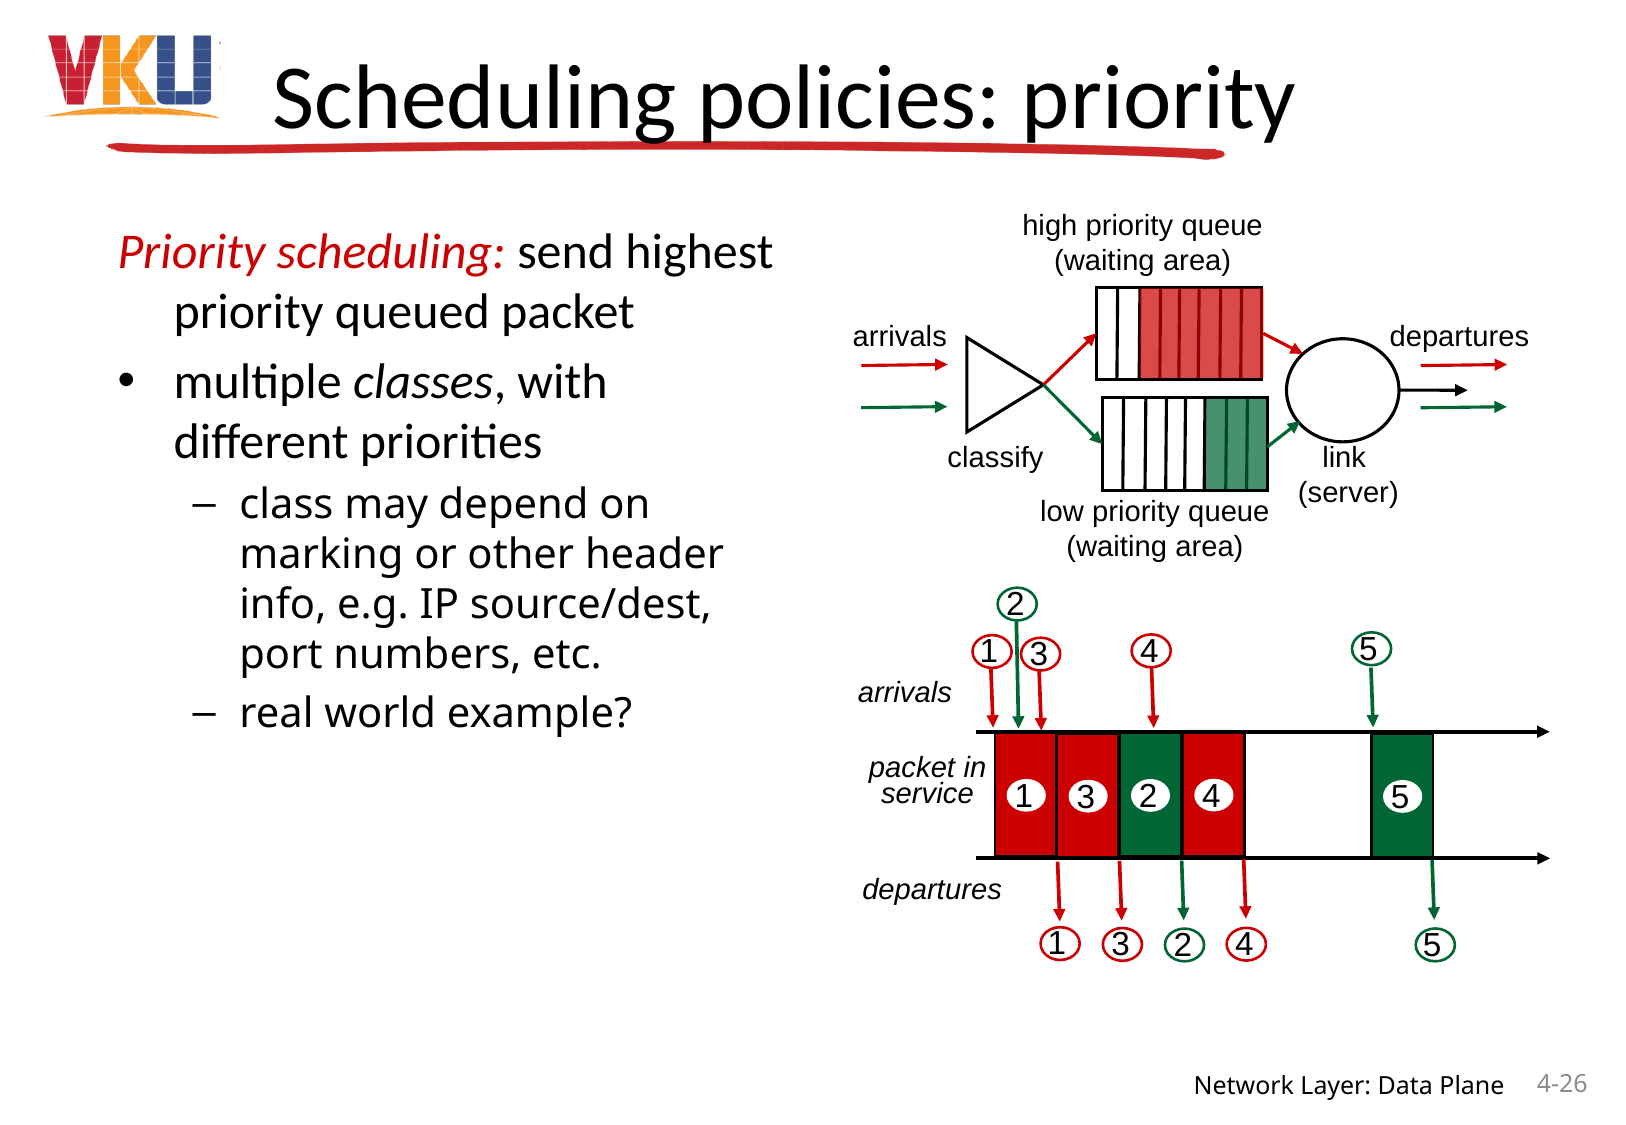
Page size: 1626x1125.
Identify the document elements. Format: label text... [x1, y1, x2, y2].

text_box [1014, 624, 1064, 731]
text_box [1124, 621, 1175, 729]
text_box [1119, 732, 1177, 857]
title Scheduling policies: priority [94, 0, 1476, 186]
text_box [1219, 858, 1270, 971]
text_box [1371, 733, 1434, 859]
text_box departures [847, 862, 1018, 913]
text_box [1182, 732, 1245, 857]
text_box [964, 622, 1014, 728]
list Priority scheduling: send highest priority queued packet multiple classes, with different priorities class may depend on marking or other header info, e.g. IP source/dest, port numbers, etc. real world example? [102, 211, 790, 1049]
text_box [837, 198, 1545, 571]
picture [101, 136, 1240, 166]
text_box packet in service [851, 749, 989, 818]
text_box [1032, 861, 1082, 971]
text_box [1158, 860, 1208, 972]
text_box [1056, 733, 1117, 858]
slide_number 4-26 [1502, 1062, 1603, 1107]
text_box arrivals [843, 666, 959, 716]
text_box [994, 738, 1051, 857]
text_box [1407, 859, 1457, 972]
footer Network Layer: Data Plane [1132, 1062, 1502, 1102]
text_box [1096, 860, 1146, 972]
picture [32, 21, 94, 129]
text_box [1343, 619, 1394, 728]
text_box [990, 574, 1041, 623]
